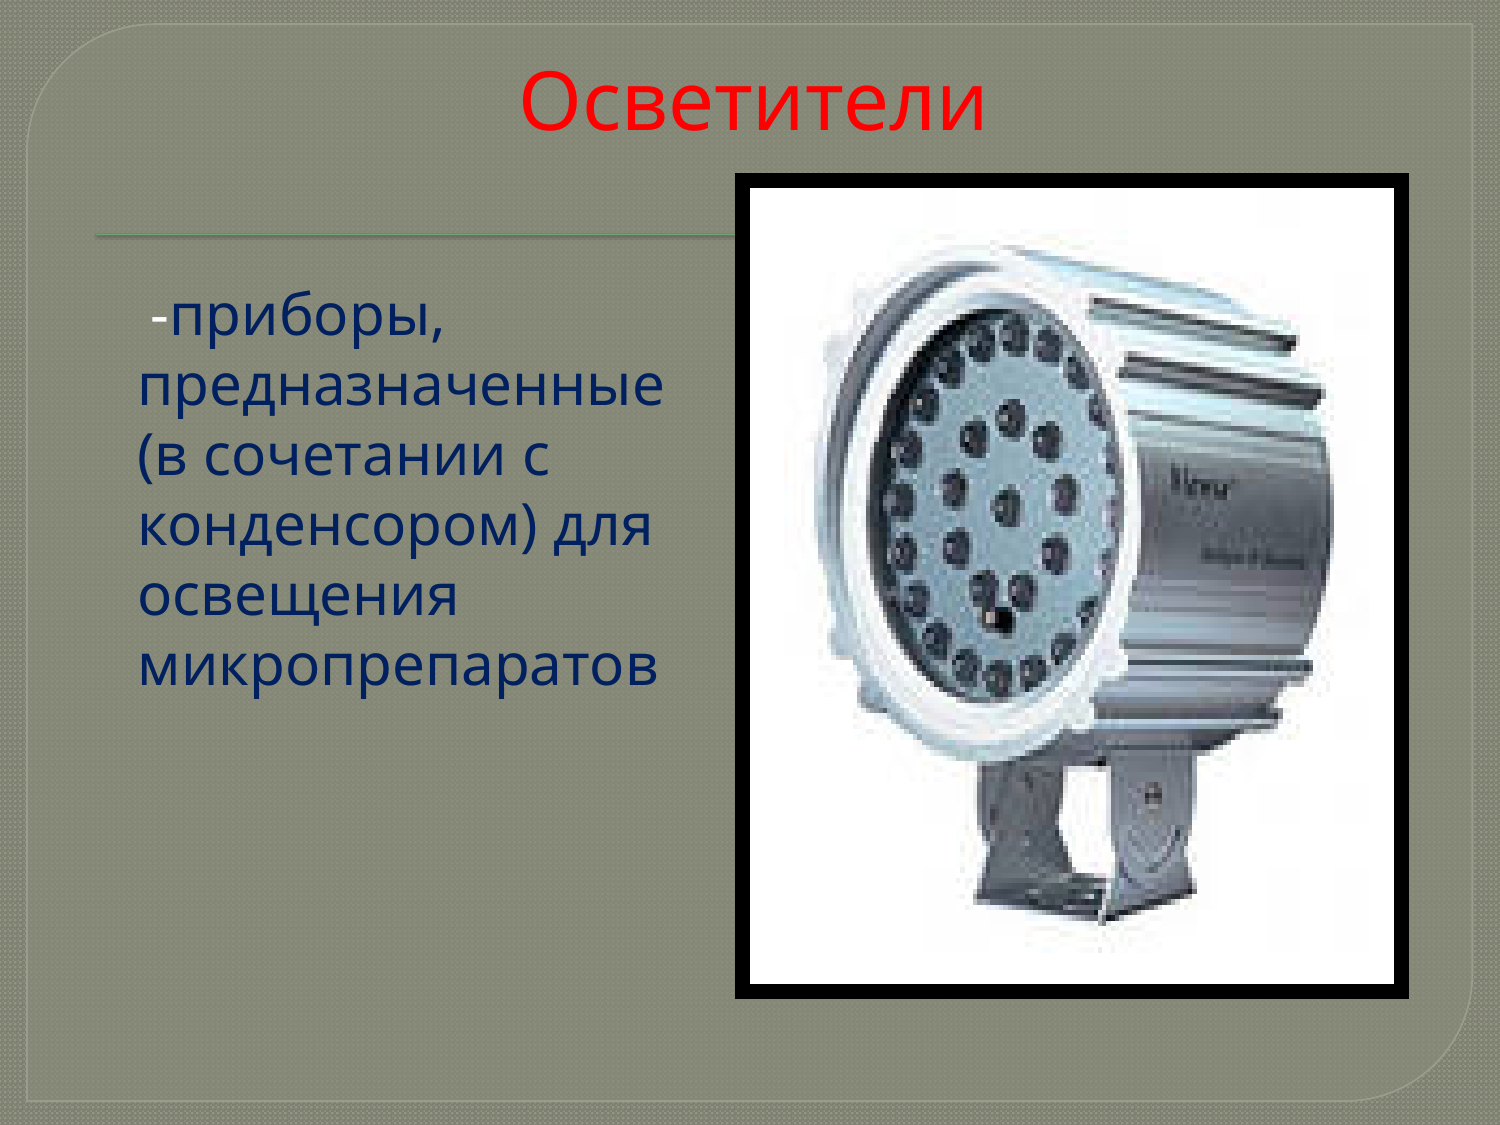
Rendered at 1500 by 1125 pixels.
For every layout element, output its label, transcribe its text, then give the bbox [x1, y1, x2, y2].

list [749, 187, 1395, 985]
title Осветители [75, 41, 1425, 247]
list -приборы, предназначенные (в сочетании с конденсором) для освещения микропрепаратов [75, 270, 738, 1013]
